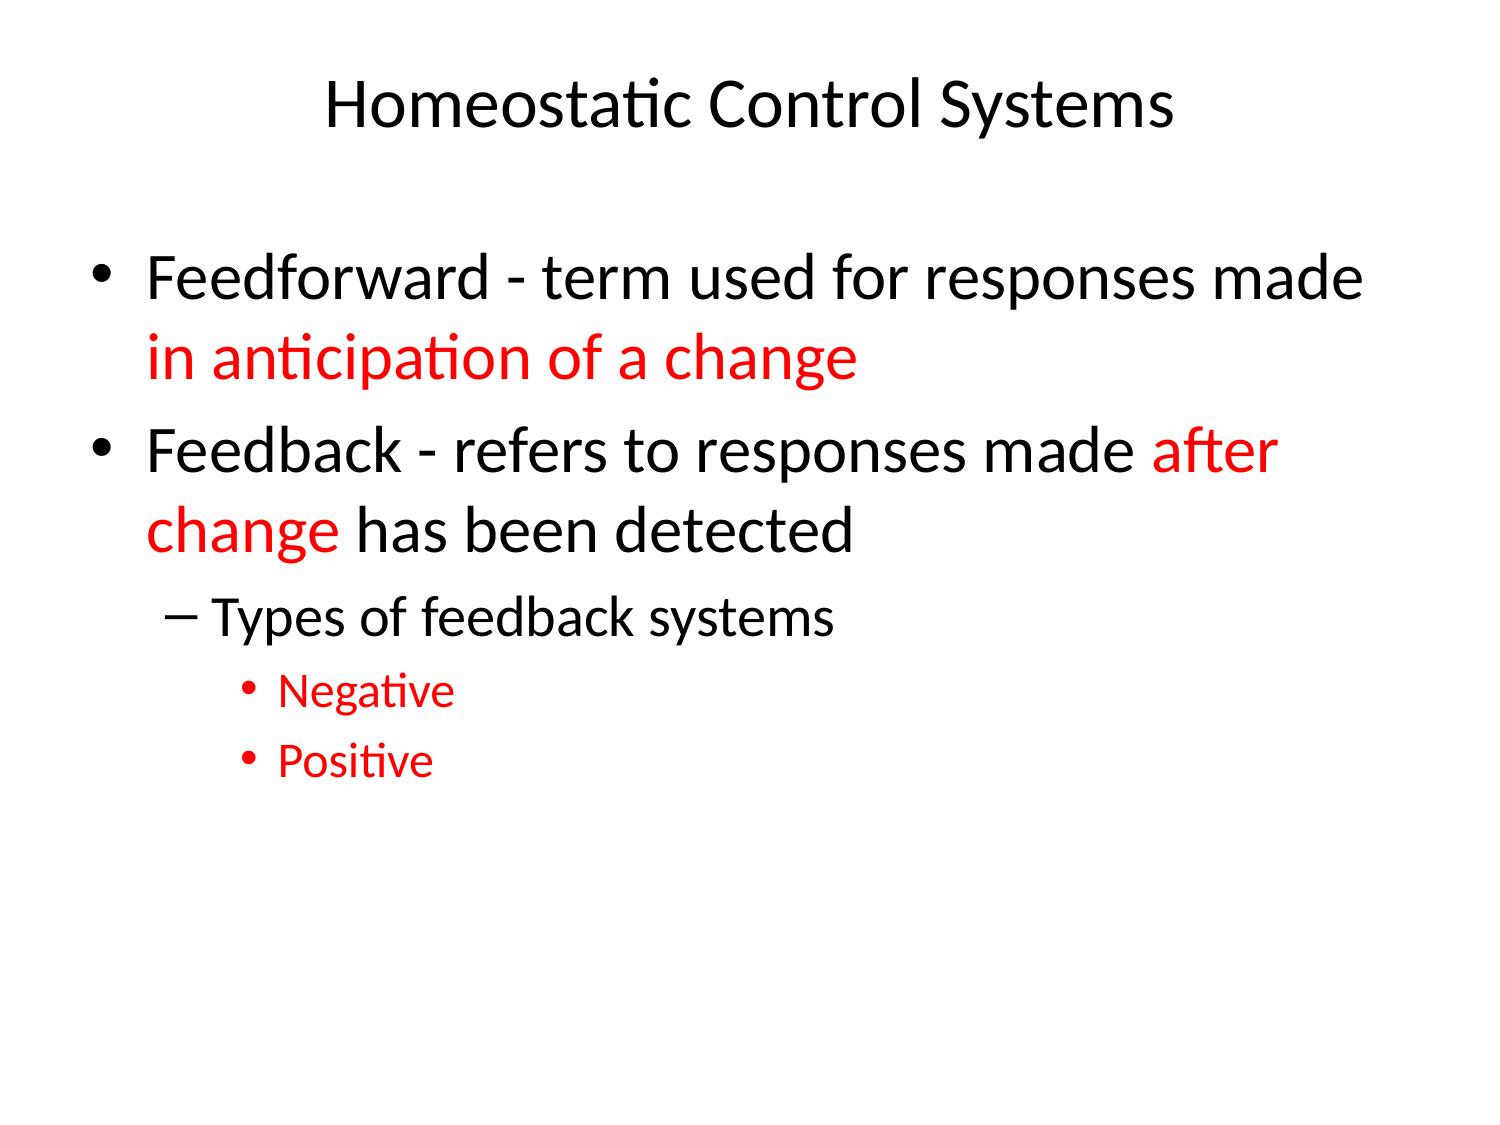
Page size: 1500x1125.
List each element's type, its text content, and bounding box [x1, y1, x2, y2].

title Homeostatic Control Systems [75, 47, 1425, 150]
text_box Feedforward - term used for responses made in anticipation of a change Feedback - refers to responses made after change has been detected Types of feedback systems Negative Positive [74, 224, 1425, 900]
